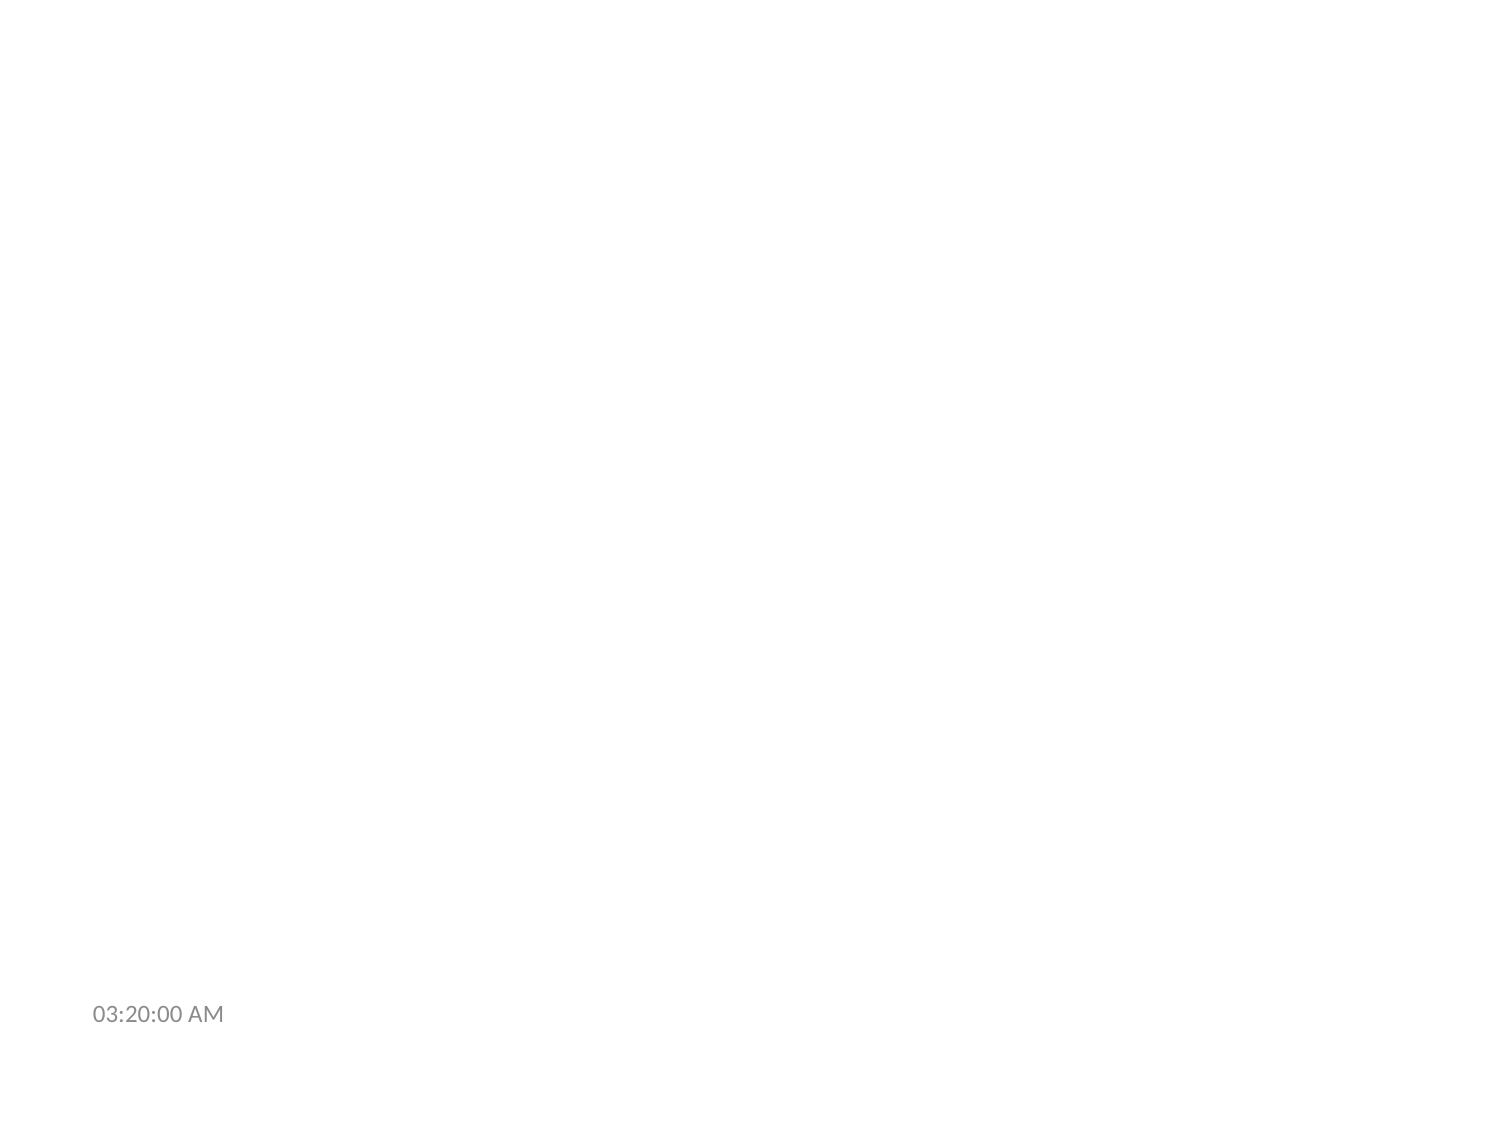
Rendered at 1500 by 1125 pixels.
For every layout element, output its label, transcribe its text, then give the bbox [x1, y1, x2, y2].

text_box 3:35:09 PM [77, 982, 428, 1043]
